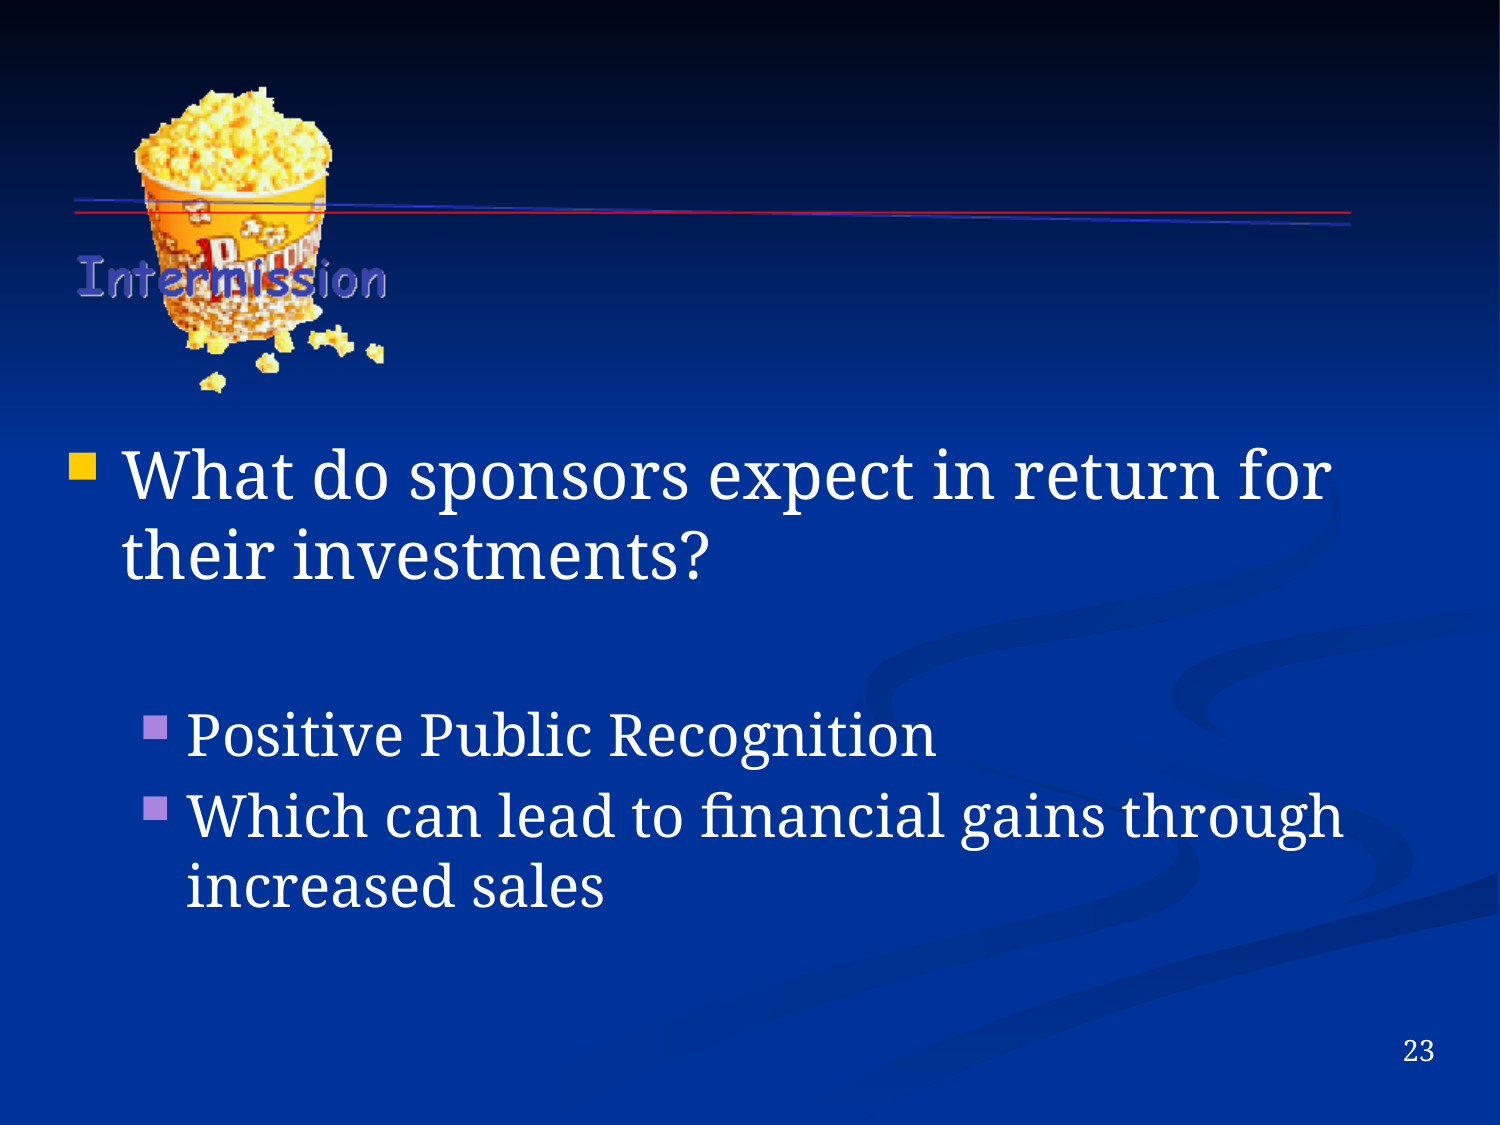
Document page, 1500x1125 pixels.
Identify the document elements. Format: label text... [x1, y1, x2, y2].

text_box 23 [1137, 1024, 1450, 1103]
picture [62, 74, 1352, 451]
list What do sponsors expect in return for their investments? Positive Public Recognition Which can lead to financial gains through increased sales [49, 424, 1500, 1001]
